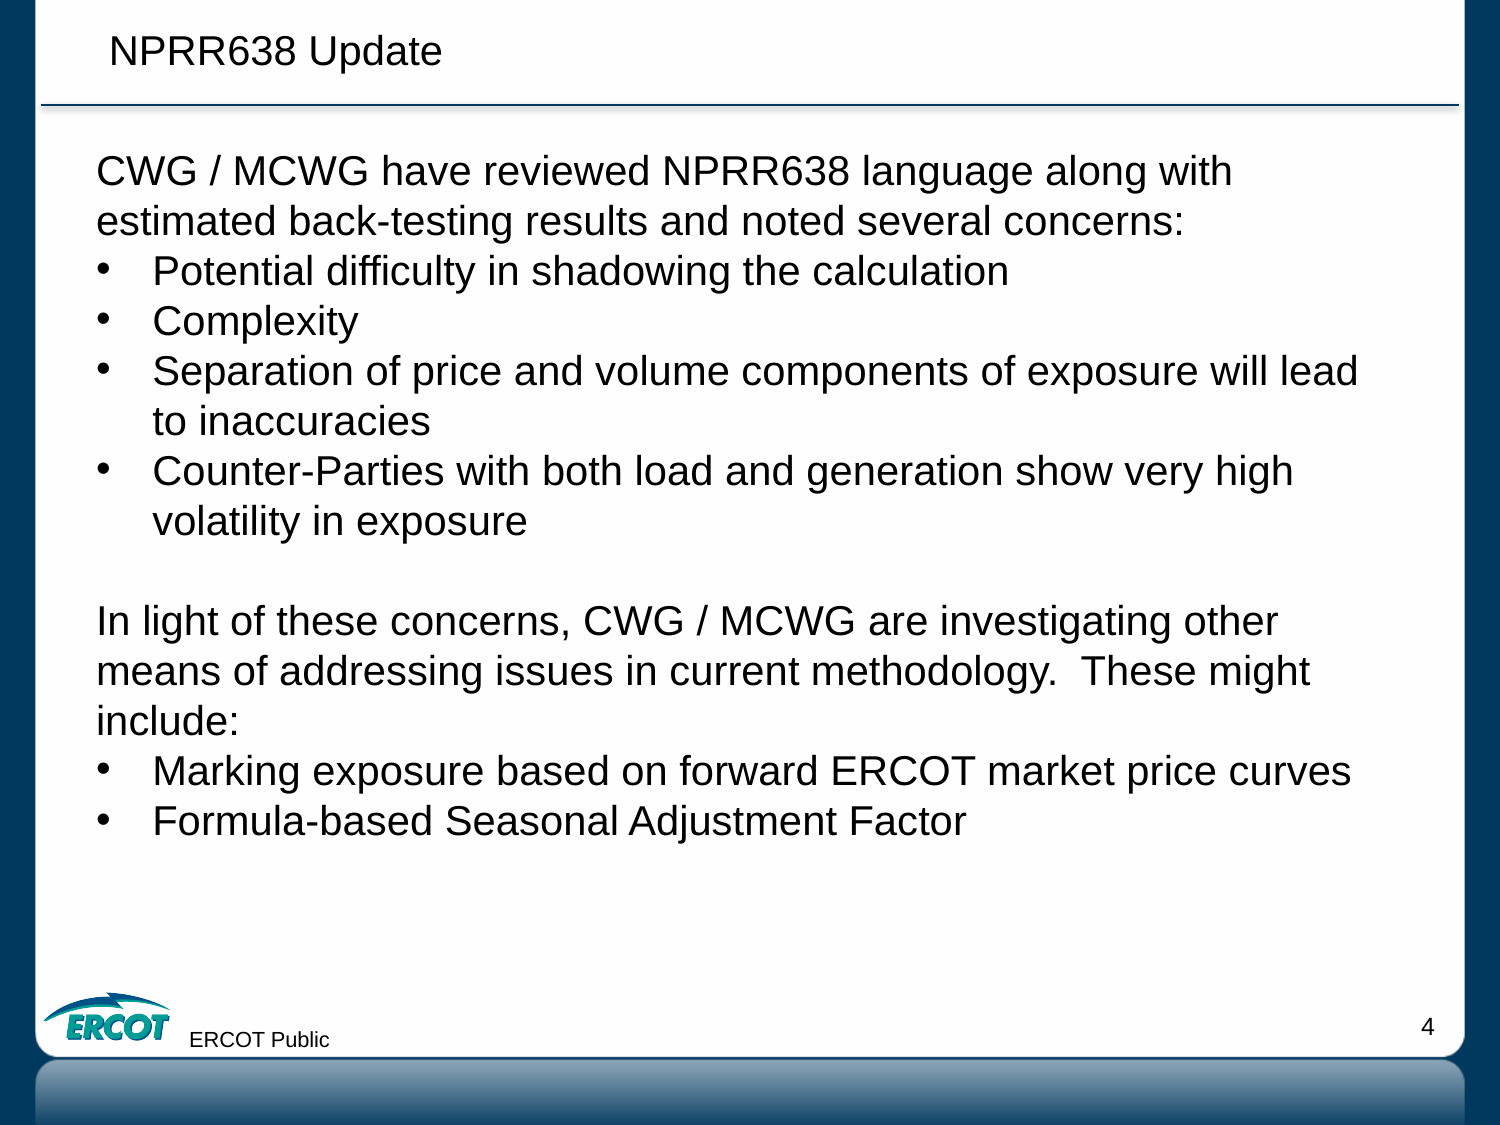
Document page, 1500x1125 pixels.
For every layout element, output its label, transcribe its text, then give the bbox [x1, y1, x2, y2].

picture [35, 0, 1465, 1125]
text_box NPRR638 Update [93, 2, 1346, 96]
text_box CWG / MCWG have reviewed NPRR638 language along with estimated back-testing results and noted several concerns: Potential difficulty in shadowing the calculation Complexity Separation of price and volume components of exposure will lead to inaccuracies Counter-Parties with both load and generation show very high volatility in exposure In light of these concerns, CWG / MCWG are investigating other means of addressing issues in current methodology. These might include: Marking exposure based on forward ERCOT market price curves Formula-based Seasonal Adjustment Factor [81, 136, 1400, 902]
text_box ERCOT Public [174, 991, 1301, 1059]
